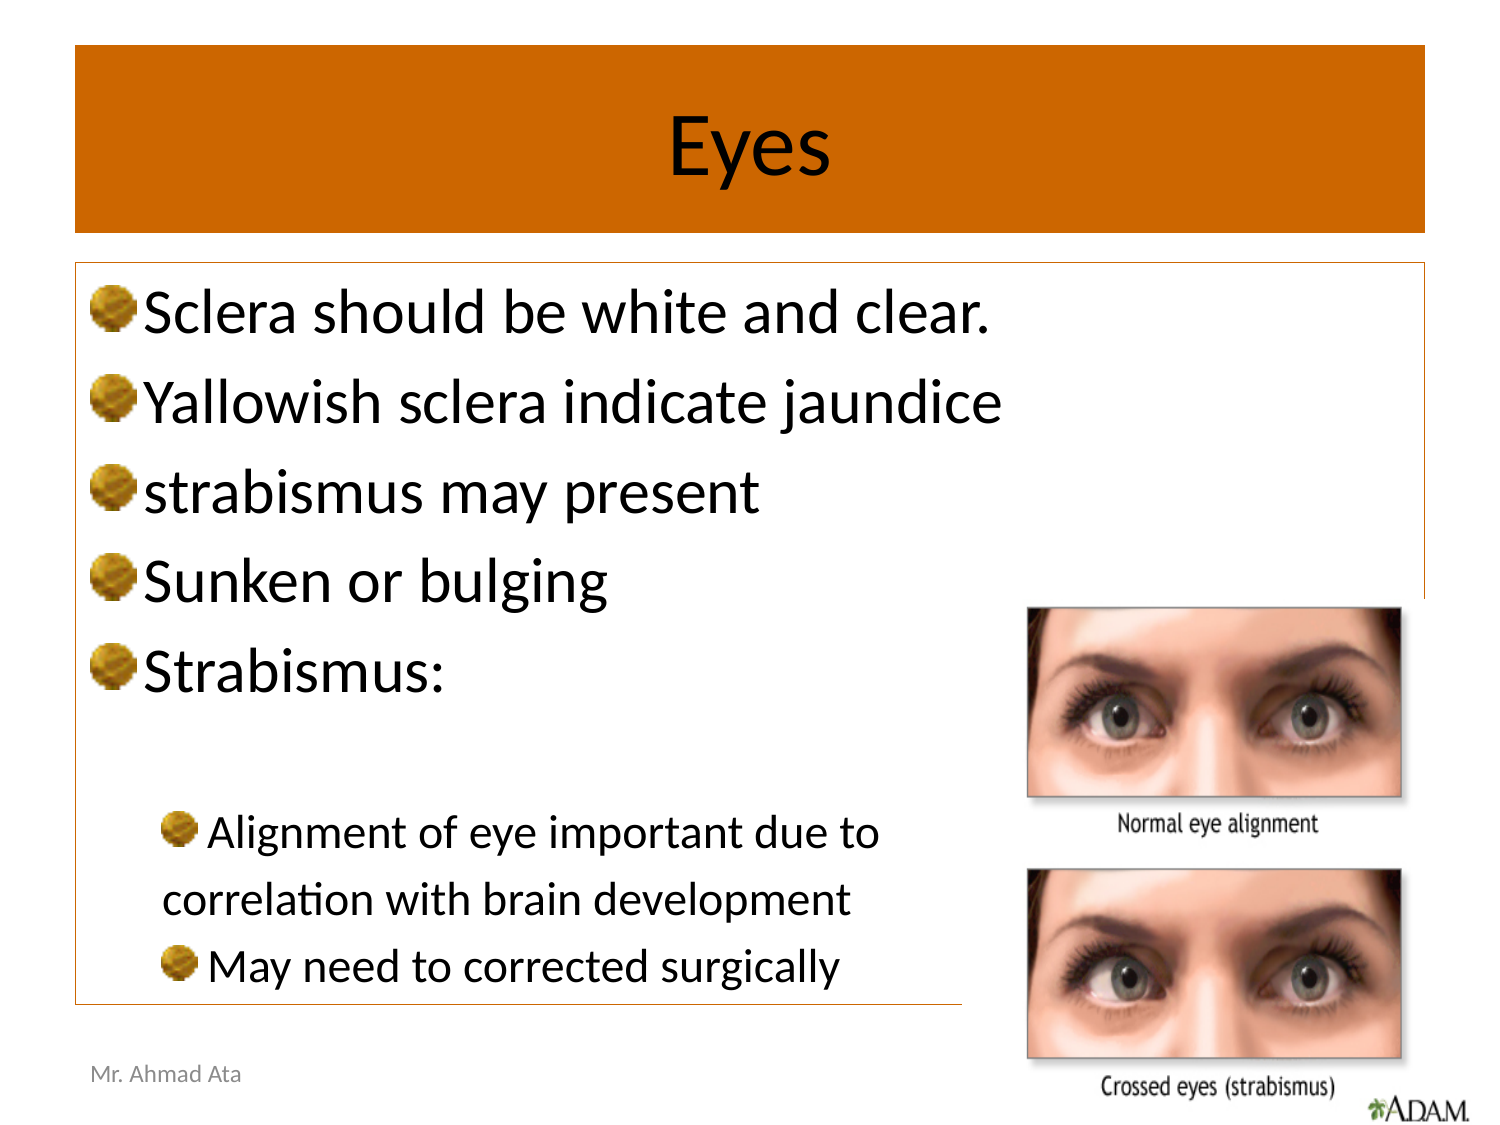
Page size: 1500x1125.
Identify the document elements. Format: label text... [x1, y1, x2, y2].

title Eyes [75, 45, 1425, 233]
picture [90, 285, 137, 332]
slide_number Mr. Ahmad Ata [75, 1042, 425, 1103]
picture [90, 464, 137, 511]
picture [161, 811, 198, 847]
picture [90, 374, 137, 422]
picture [962, 599, 1473, 1125]
picture [90, 553, 137, 601]
picture [90, 643, 137, 690]
list Sclera should be white and clear. Yallowish sclera indicate jaundice strabismus may present Sunken or bulging Strabismus: Alignment of eye important due to correlation with brain development May need to corrected surgically [75, 262, 1425, 1005]
picture [161, 945, 198, 981]
